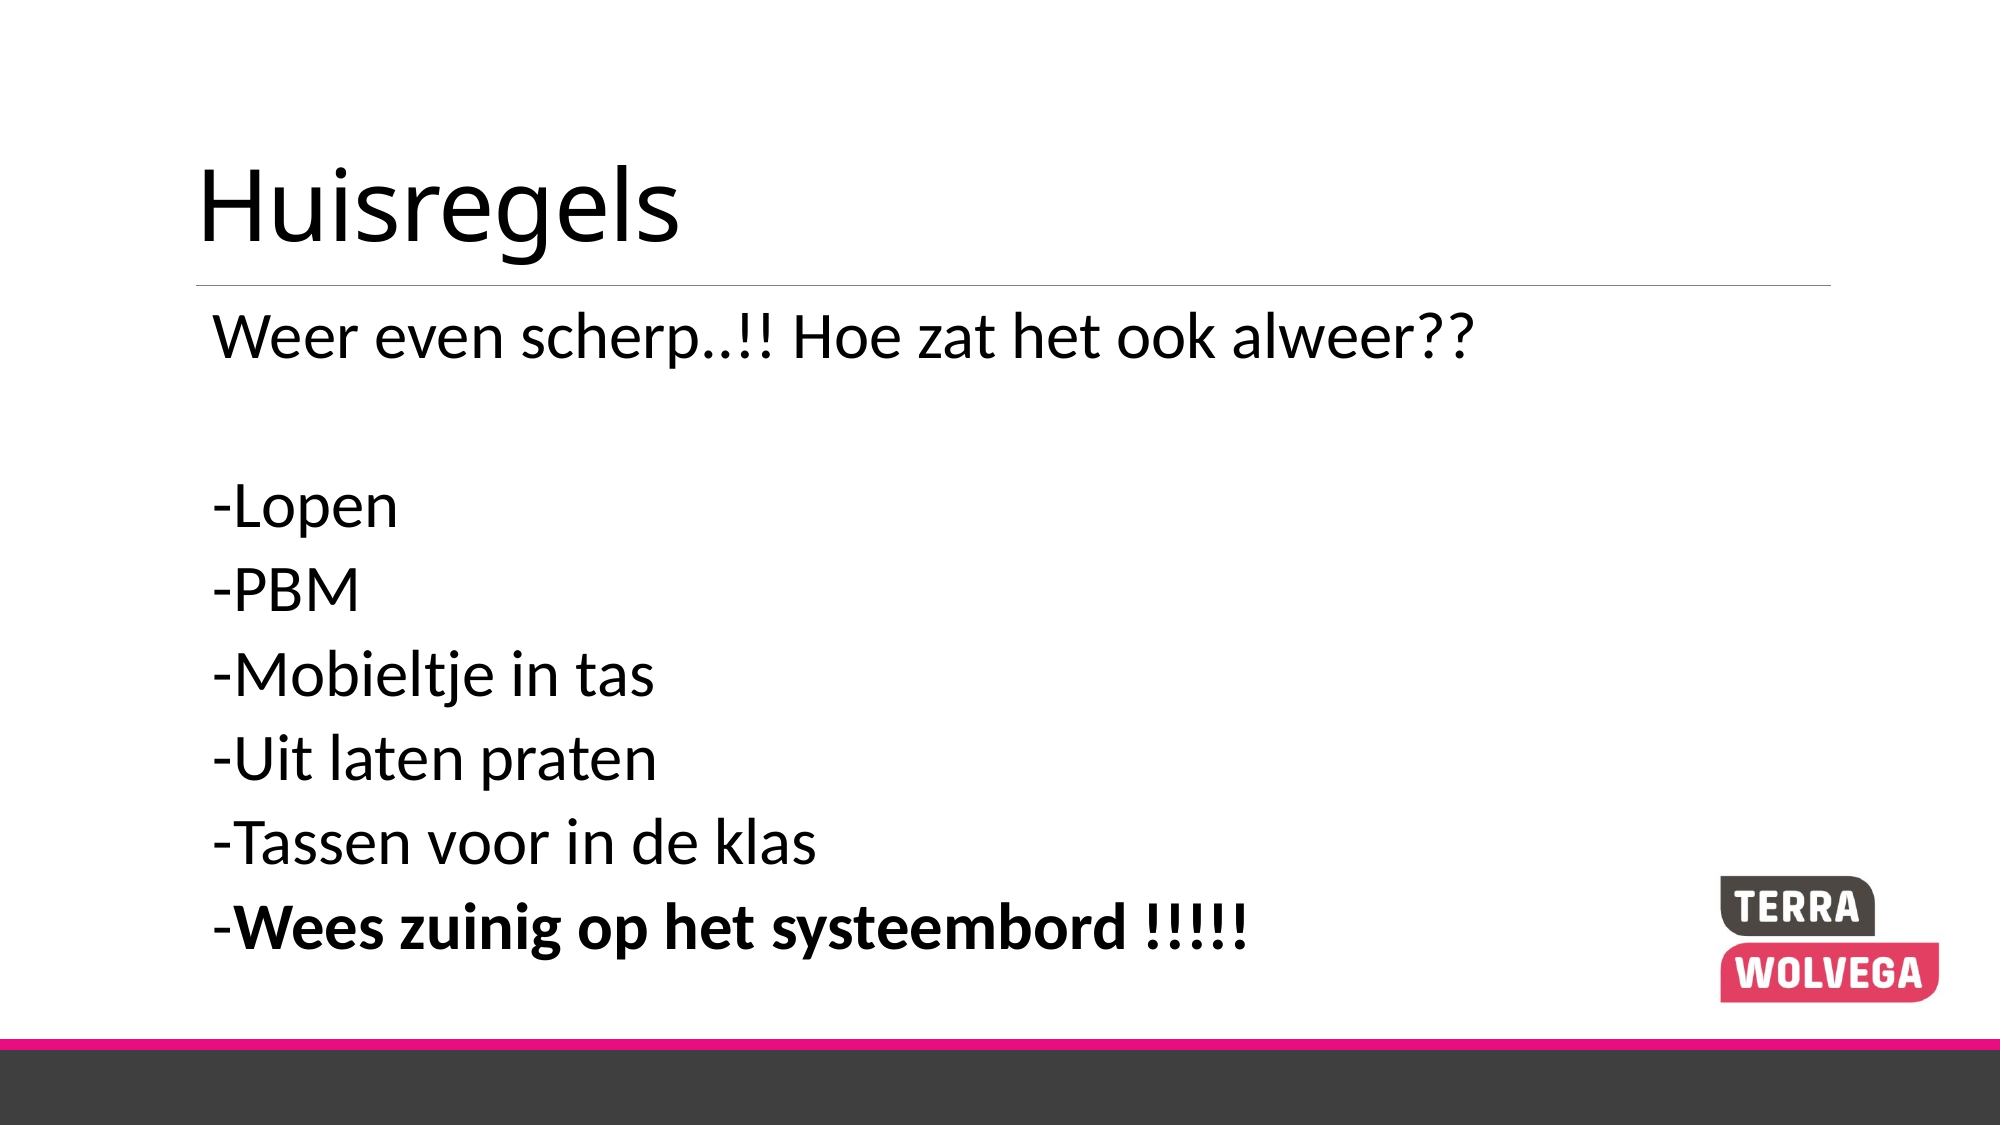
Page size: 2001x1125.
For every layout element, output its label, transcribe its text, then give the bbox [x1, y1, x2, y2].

title Huisregels [180, 135, 1830, 270]
list Weer even scherp..!! Hoe zat het ook alweer?? -Lopen -PBM -Mobieltje in tas -Uit laten praten -Tassen voor in de klas -Wees zuinig op het systeembord !!!!! [180, 293, 1830, 990]
picture [1715, 867, 1945, 1013]
